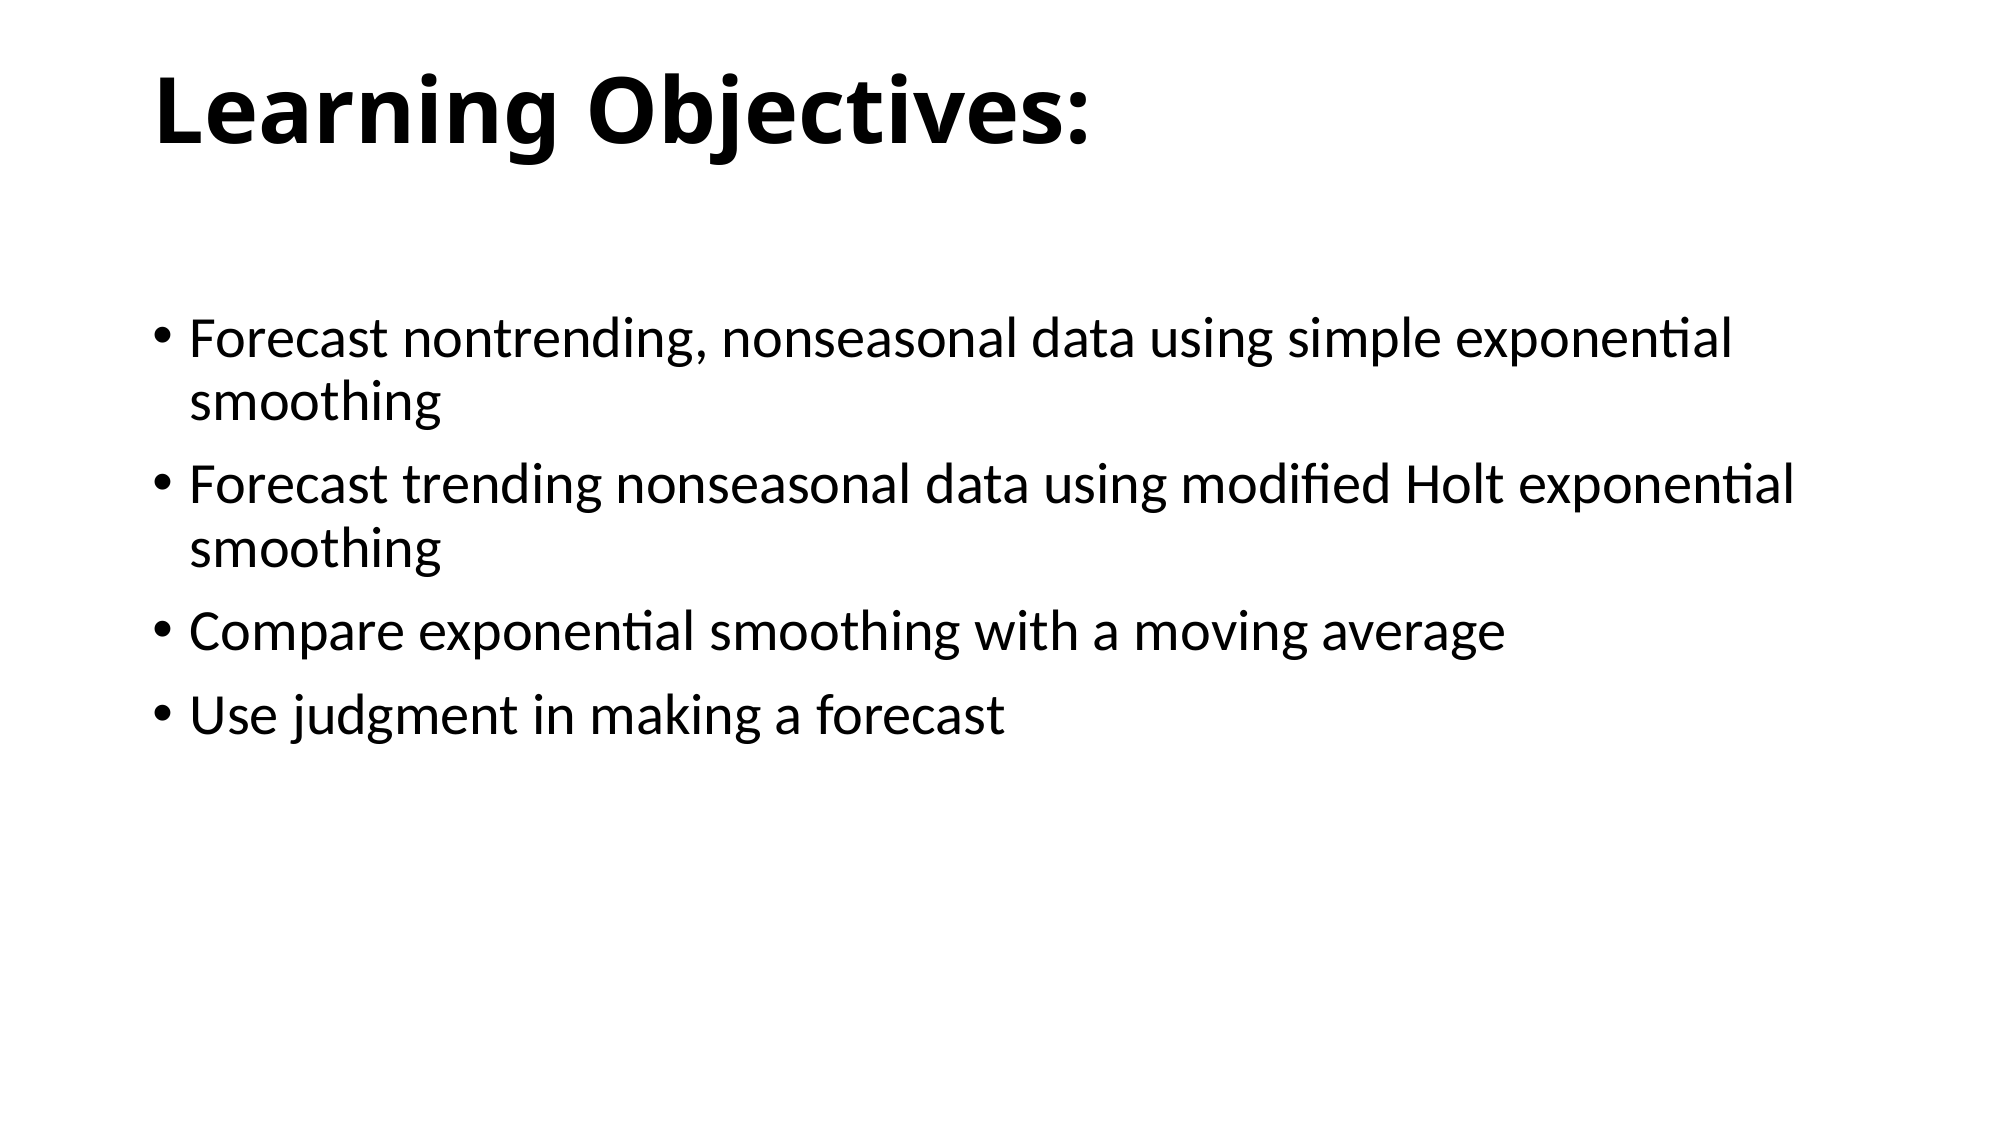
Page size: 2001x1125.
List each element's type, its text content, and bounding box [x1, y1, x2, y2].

title Learning Objectives: [137, 59, 1863, 278]
list Forecast nontrending, nonseasonal data using simple exponential smoothing Forecast trending nonseasonal data using modified Holt exponential smoothing Compare exponential smoothing with a moving average Use judgment in making a forecast [137, 299, 1863, 1014]
